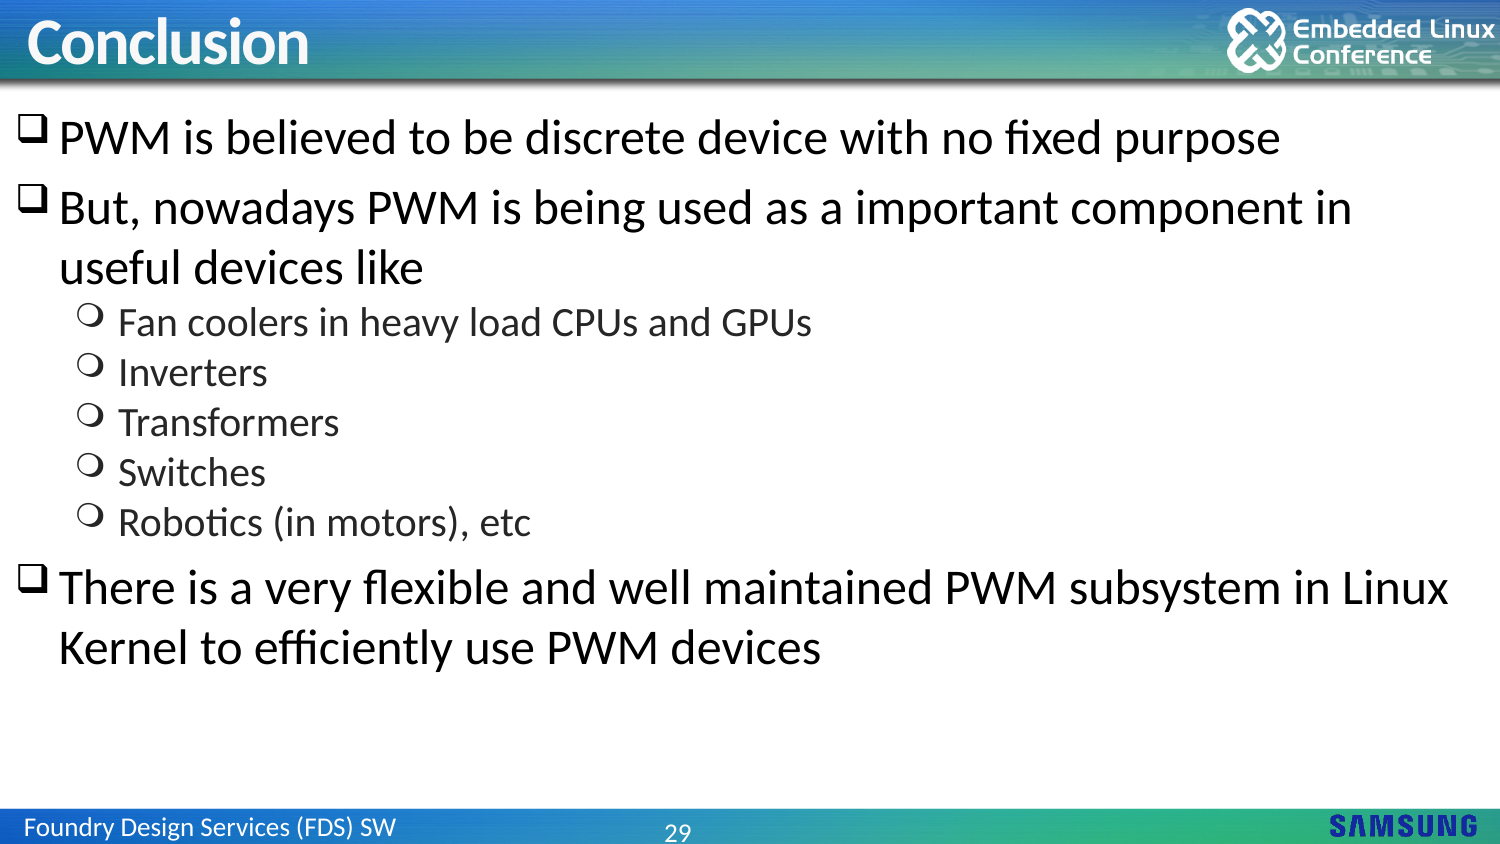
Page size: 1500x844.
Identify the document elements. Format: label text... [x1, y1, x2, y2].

list PWM is believed to be discrete device with no fixed purpose But, nowadays PWM is being used as a important component in useful devices like Fan coolers in heavy load CPUs and GPUs Inverters Transformers Switches Robotics (in motors), etc There is a very flexible and well maintained PWM subsystem in Linux Kernel to efficiently use PWM devices [0, 96, 1475, 798]
picture [0, 0, 1500, 844]
title Conclusion [12, 0, 1384, 77]
